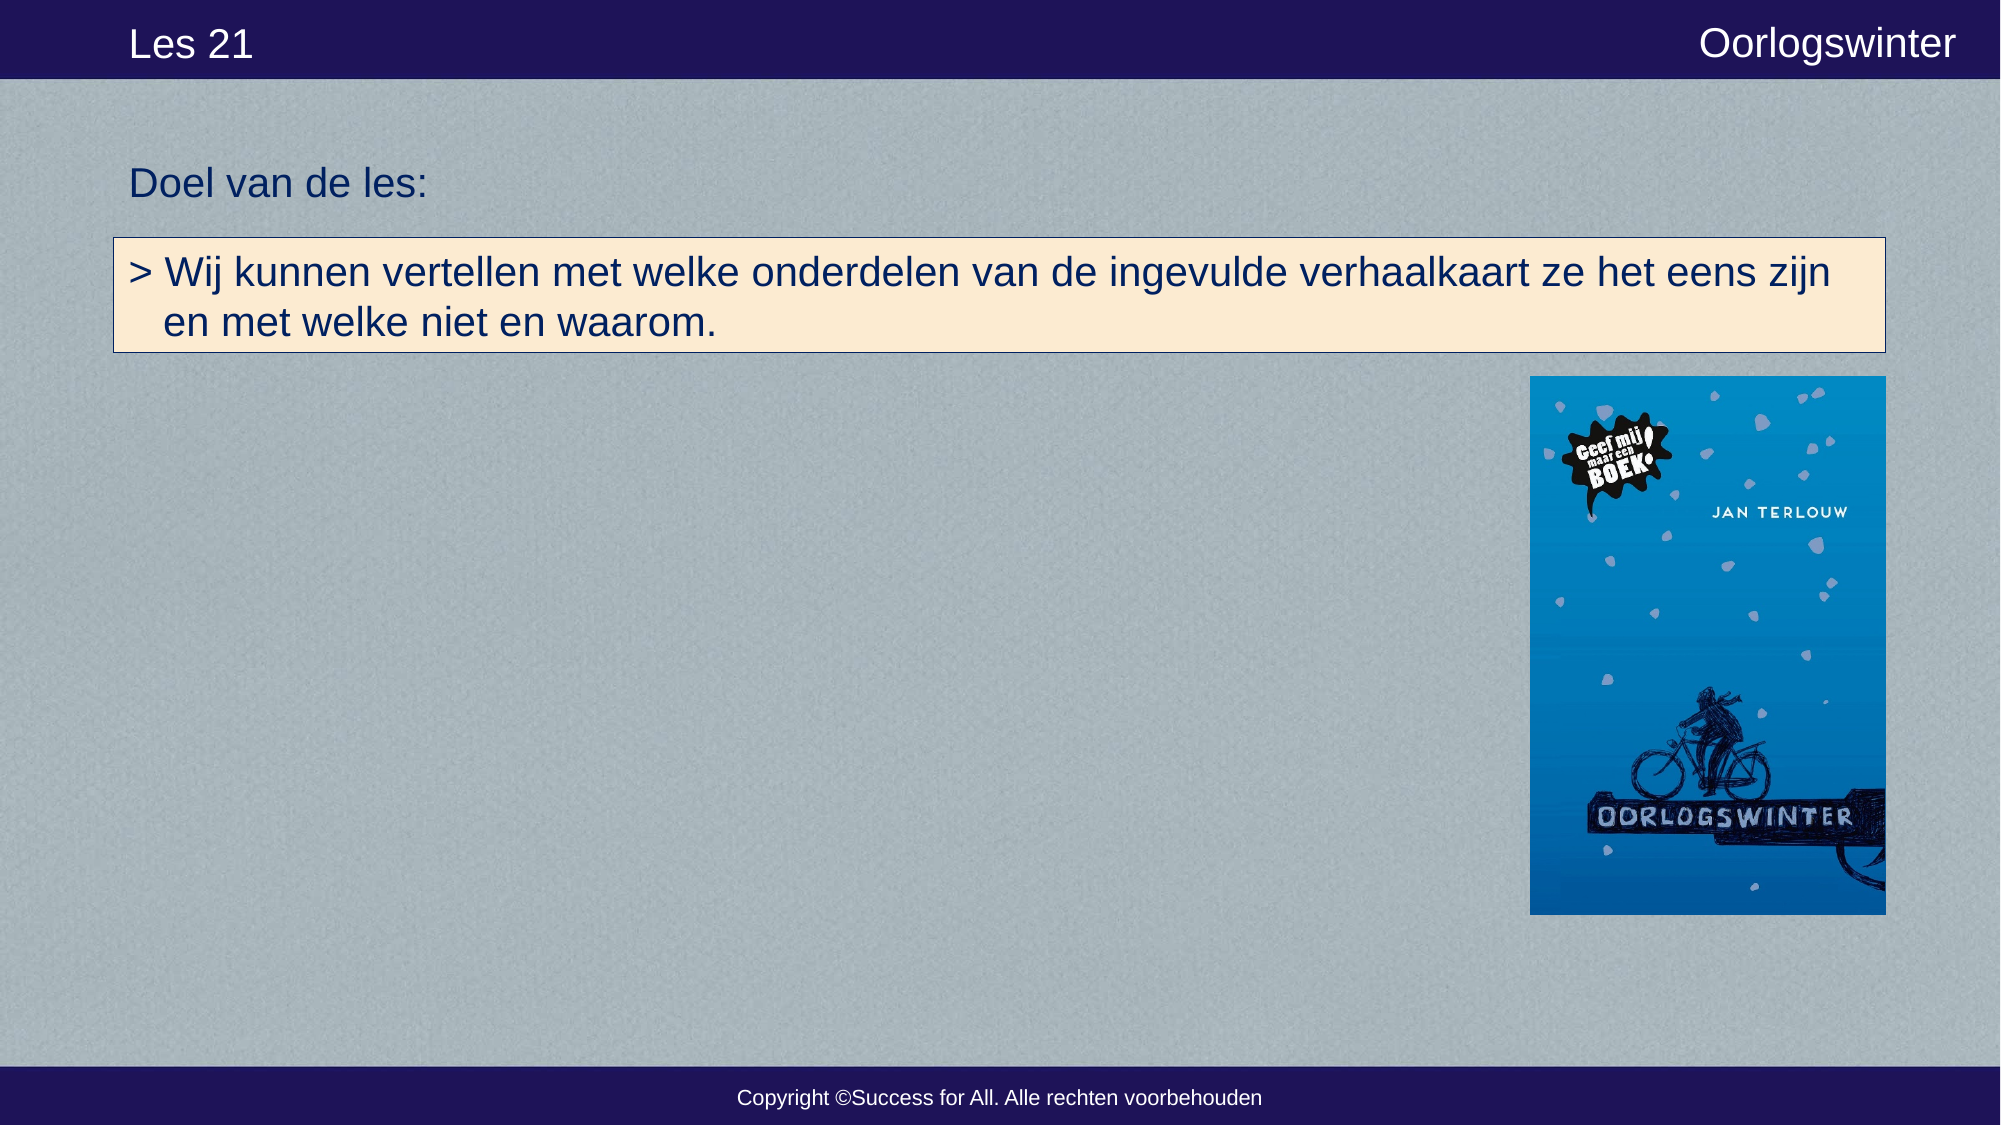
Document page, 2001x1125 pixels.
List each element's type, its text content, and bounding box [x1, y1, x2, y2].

text_box > Wij kunnen vertellen met welke onderdelen van de ingevulde verhaalkaart ze het eens zijn en met welke niet en waarom. [113, 237, 1886, 353]
text_box Copyright ©Success for All. Alle rechten voorbehouden [0, 1076, 2000, 1125]
text_box Oorlogswinter [744, 8, 1972, 73]
text_box Les 21 [114, 9, 354, 75]
text_box Doel van de les: [113, 148, 1635, 214]
picture [0, 0, 2001, 1125]
